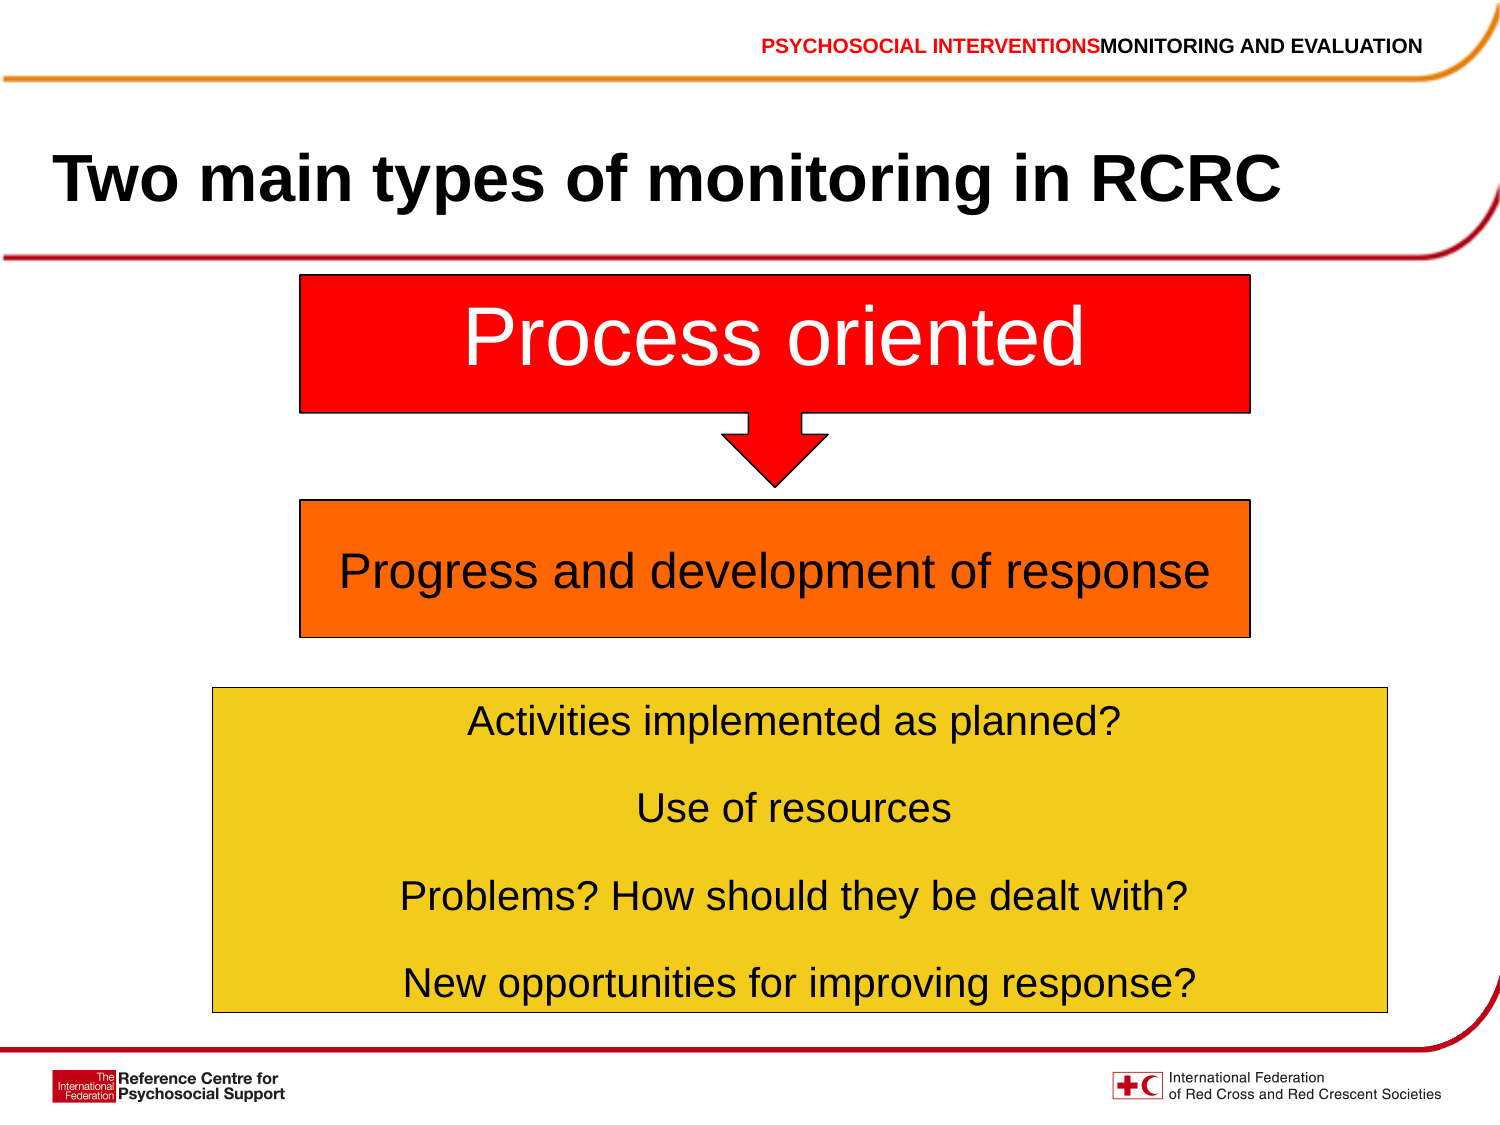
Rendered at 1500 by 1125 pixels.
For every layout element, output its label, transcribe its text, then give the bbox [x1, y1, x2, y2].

text_box Activities implemented as planned? Use of resources Problems? How should they be dealt with? New opportunities for improving response? [212, 687, 1388, 973]
picture [0, 974, 1500, 1125]
picture [0, 0, 1500, 265]
text_box Progress and development of response [300, 499, 1250, 638]
text_box Process oriented [300, 274, 1251, 488]
